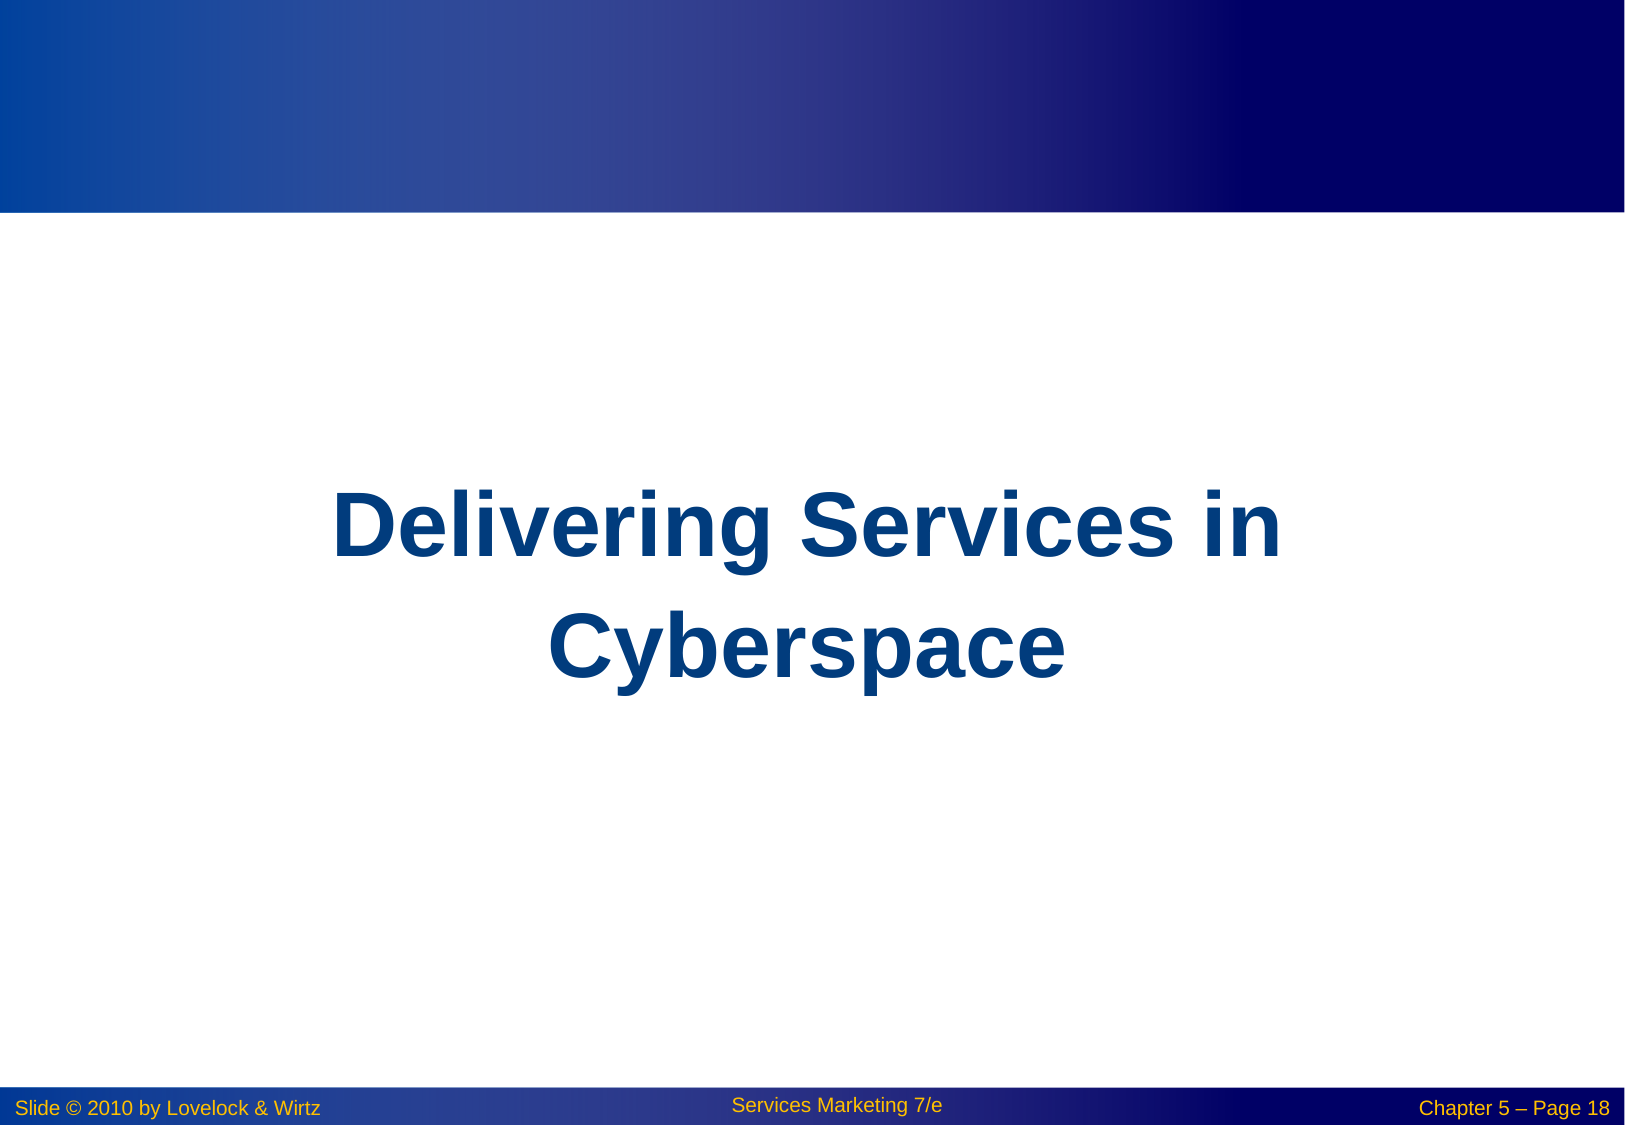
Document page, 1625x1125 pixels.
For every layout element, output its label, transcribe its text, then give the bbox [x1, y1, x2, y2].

text_box Delivering Services in Cyberspace [115, 410, 1500, 740]
